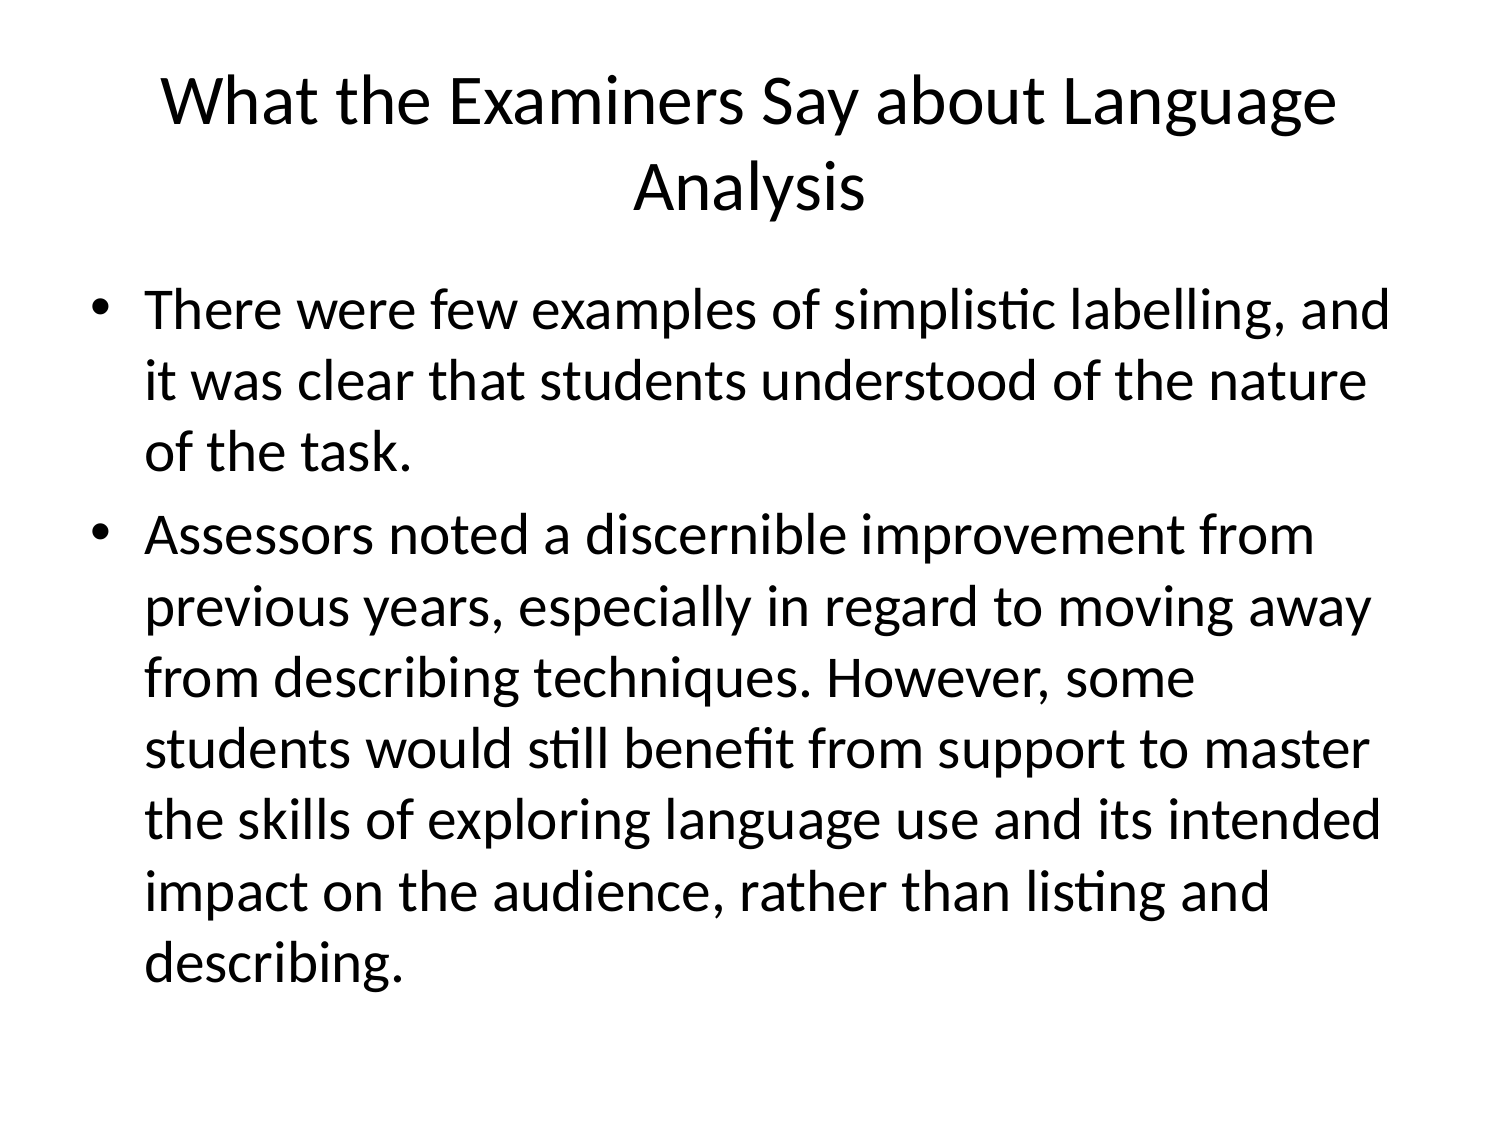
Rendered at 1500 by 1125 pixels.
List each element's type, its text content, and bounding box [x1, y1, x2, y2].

list There were few examples of simplistic labelling, and it was clear that students understood of the nature of the task. Assessors noted a discernible improvement from previous years, especially in regard to moving away from describing techniques. However, some students would still benefit from support to master the skills of exploring language use and its intended impact on the audience, rather than listing and describing. [75, 262, 1425, 1005]
title What the Examiners Say about Language Analysis [75, 45, 1425, 233]
